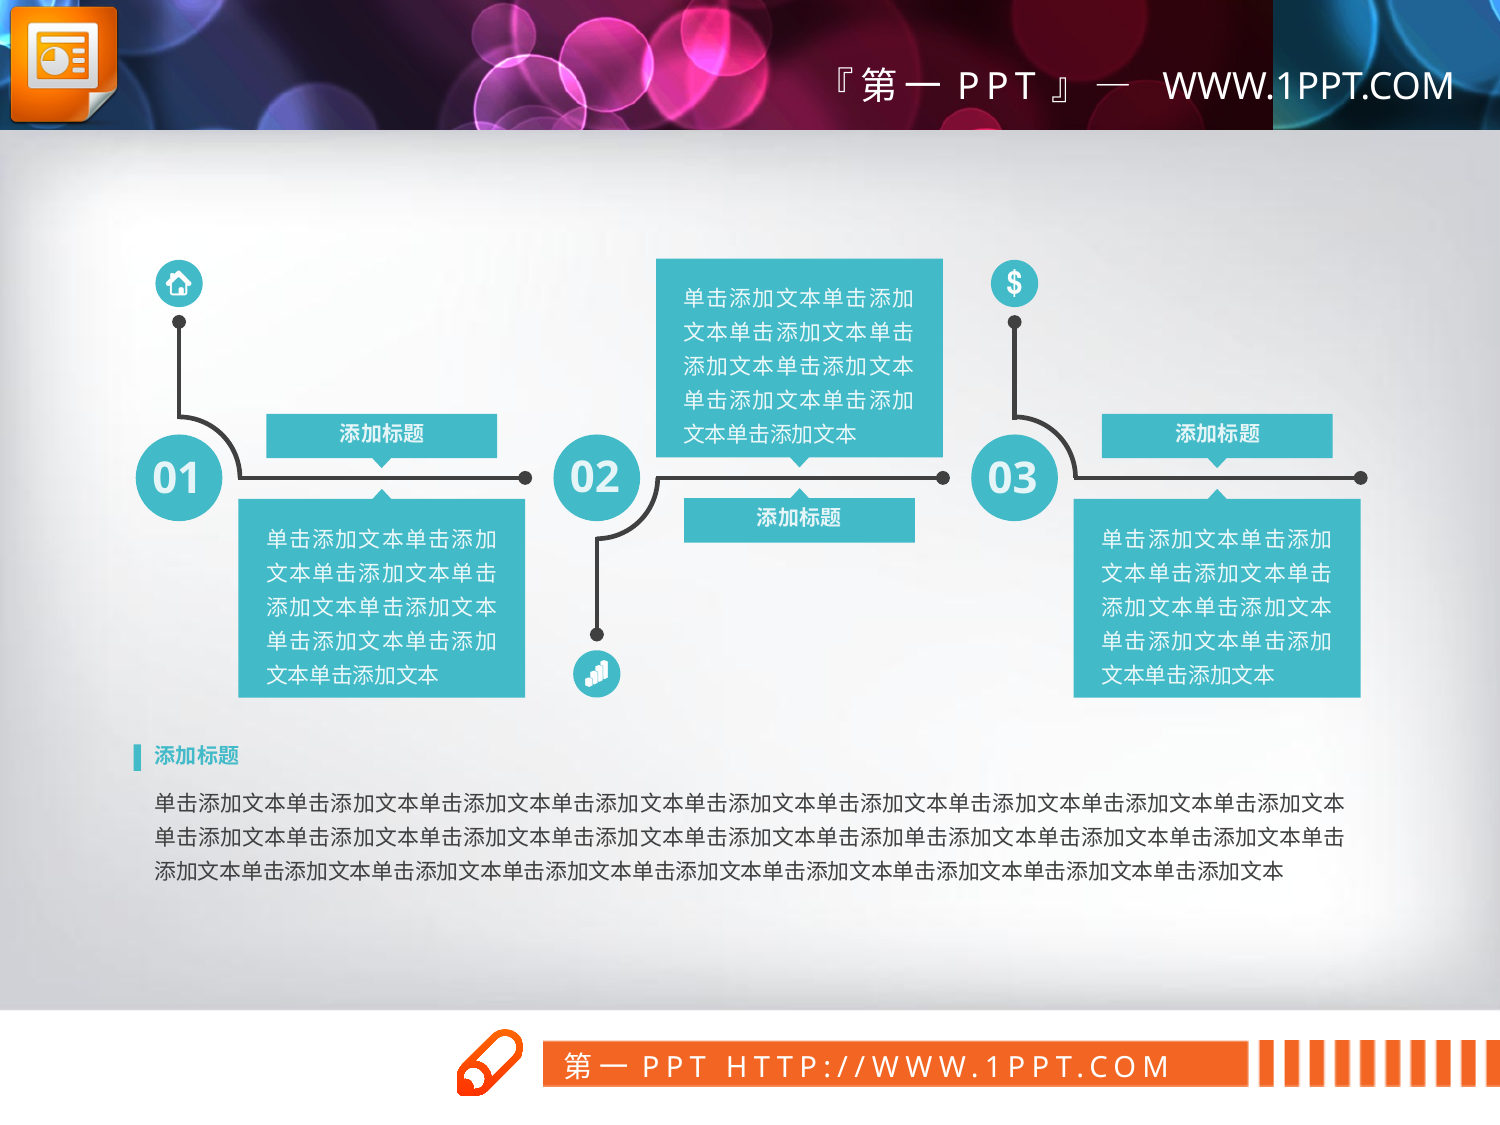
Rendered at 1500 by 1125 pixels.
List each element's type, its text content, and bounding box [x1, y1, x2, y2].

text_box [1073, 412, 1361, 698]
text_box [1014, 416, 1055, 432]
text_box [1062, 439, 1068, 478]
text_box [596, 530, 629, 539]
picture [0, 0, 1500, 1012]
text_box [237, 412, 526, 698]
text_box [646, 477, 650, 514]
text_box 添加标题 [139, 734, 393, 774]
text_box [553, 434, 641, 522]
text_box [178, 416, 221, 433]
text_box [572, 649, 621, 698]
text_box [133, 744, 141, 771]
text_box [990, 259, 1039, 308]
picture [543, 1040, 1500, 1087]
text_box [655, 258, 944, 543]
text_box [226, 439, 232, 478]
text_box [135, 434, 223, 522]
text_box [155, 259, 203, 308]
text_box 单击添加文本单击添加文本单击添加文本单击添加文本单击添加文本单击添加文本单击添加文本单击添加文本单击添加文本单击添加文本单击添加文本单击添加文本单击添加文本单击添加文本单击添加单击添加文本单击添加文本单击添加文本单击添加文本单击添加文本单击添加文本单击添加文本单击添加文本单击添加文本单击添加文本单击添加文本单击添加文本 [139, 774, 1363, 892]
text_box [970, 434, 1059, 522]
